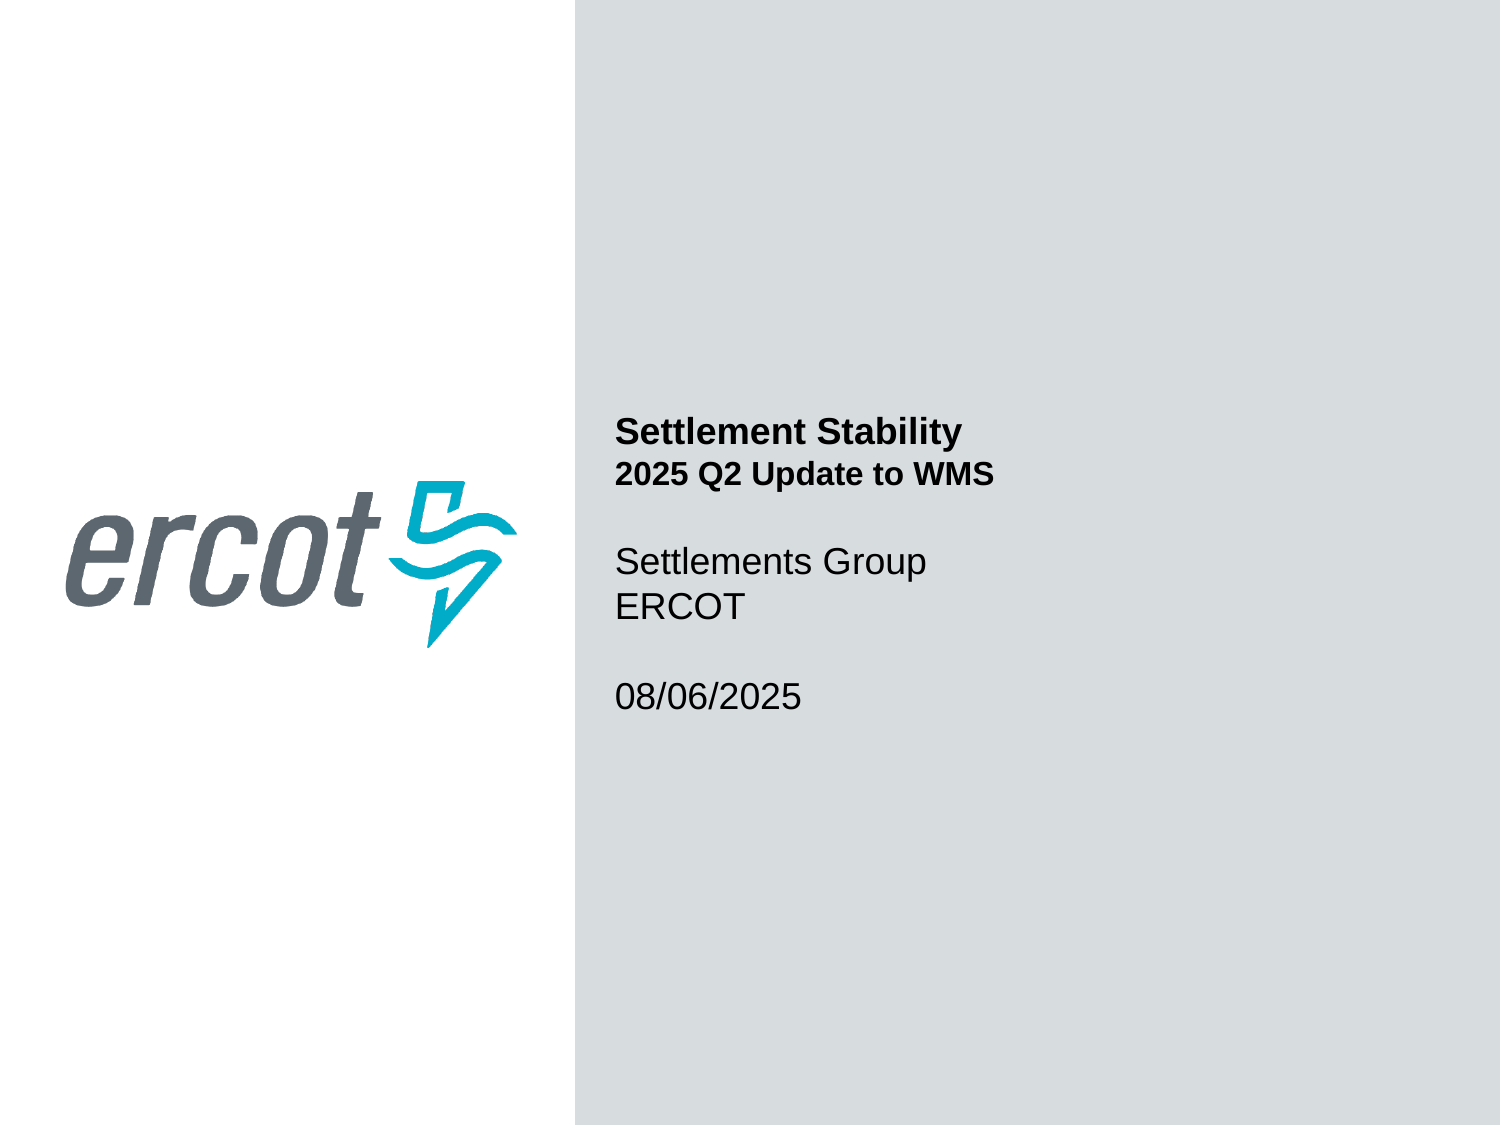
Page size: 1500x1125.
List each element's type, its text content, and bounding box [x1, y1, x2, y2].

text_box Settlement Stability 2025 Q2 Update to WMS Settlements Group ERCOT 08/06/2025 [599, 399, 1500, 725]
picture [56, 471, 525, 654]
